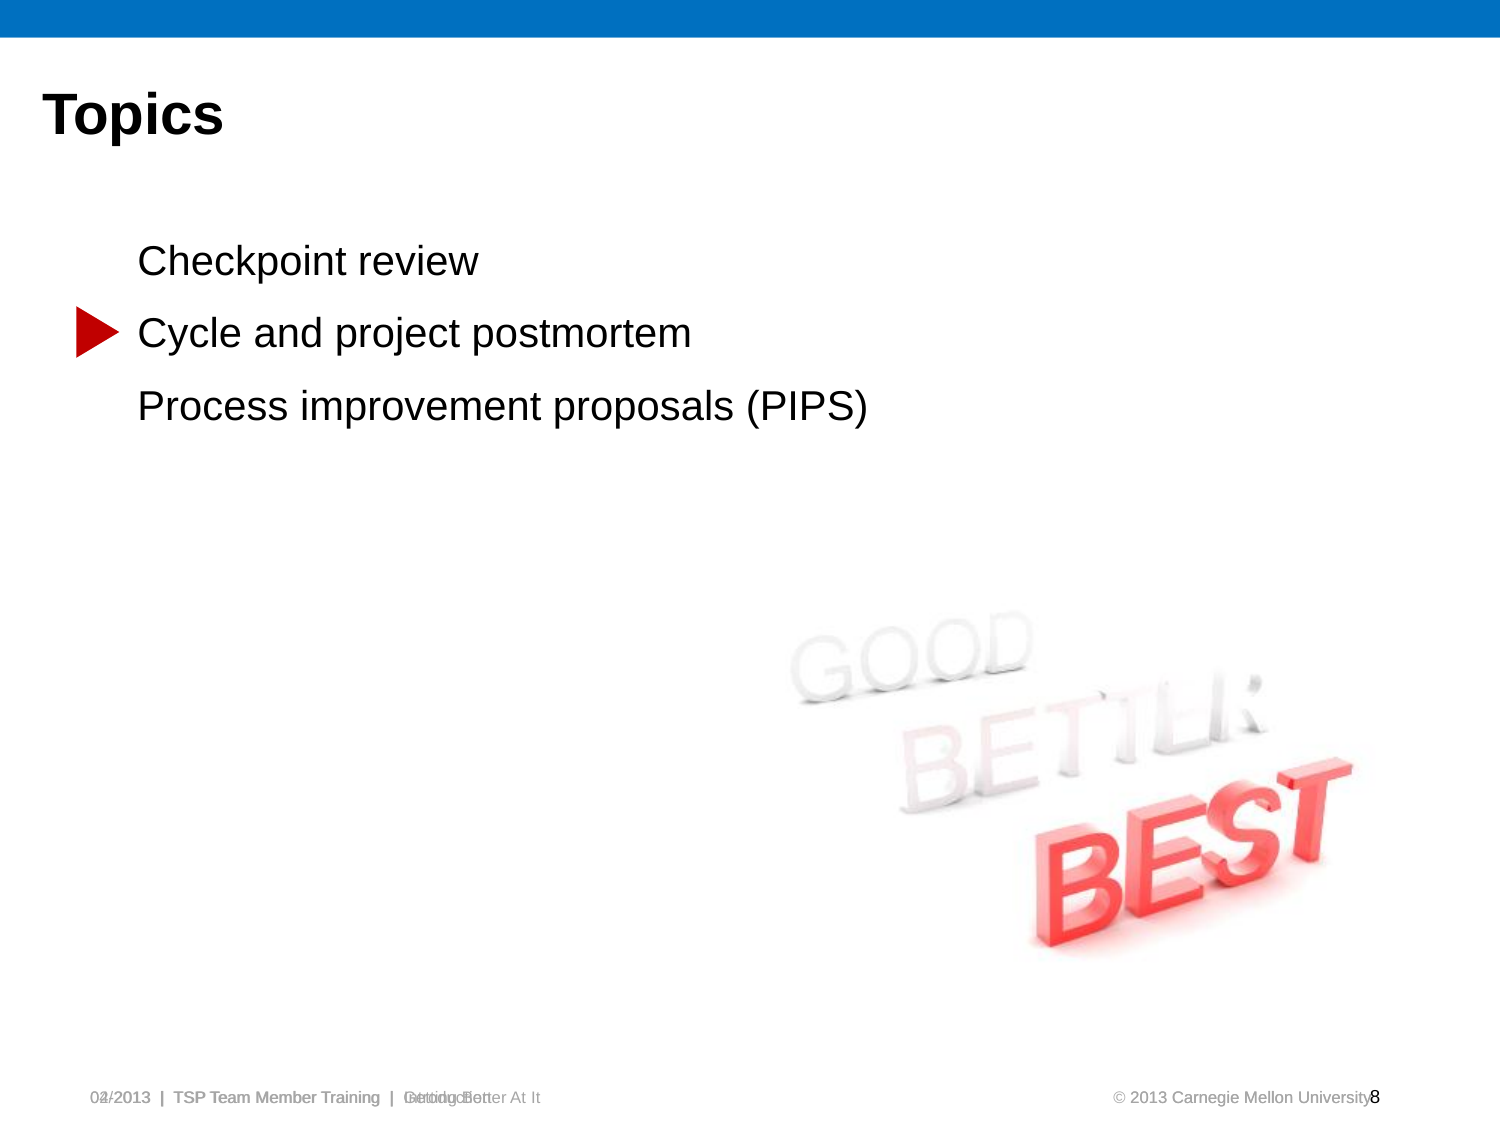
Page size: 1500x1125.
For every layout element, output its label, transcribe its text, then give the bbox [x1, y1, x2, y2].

text_box [76, 306, 120, 358]
picture [749, 576, 1388, 1001]
list Checkpoint review Cycle and project postmortem Process improvement proposals (PIPS) [137, 237, 1276, 1001]
title Topics [41, 89, 1438, 147]
